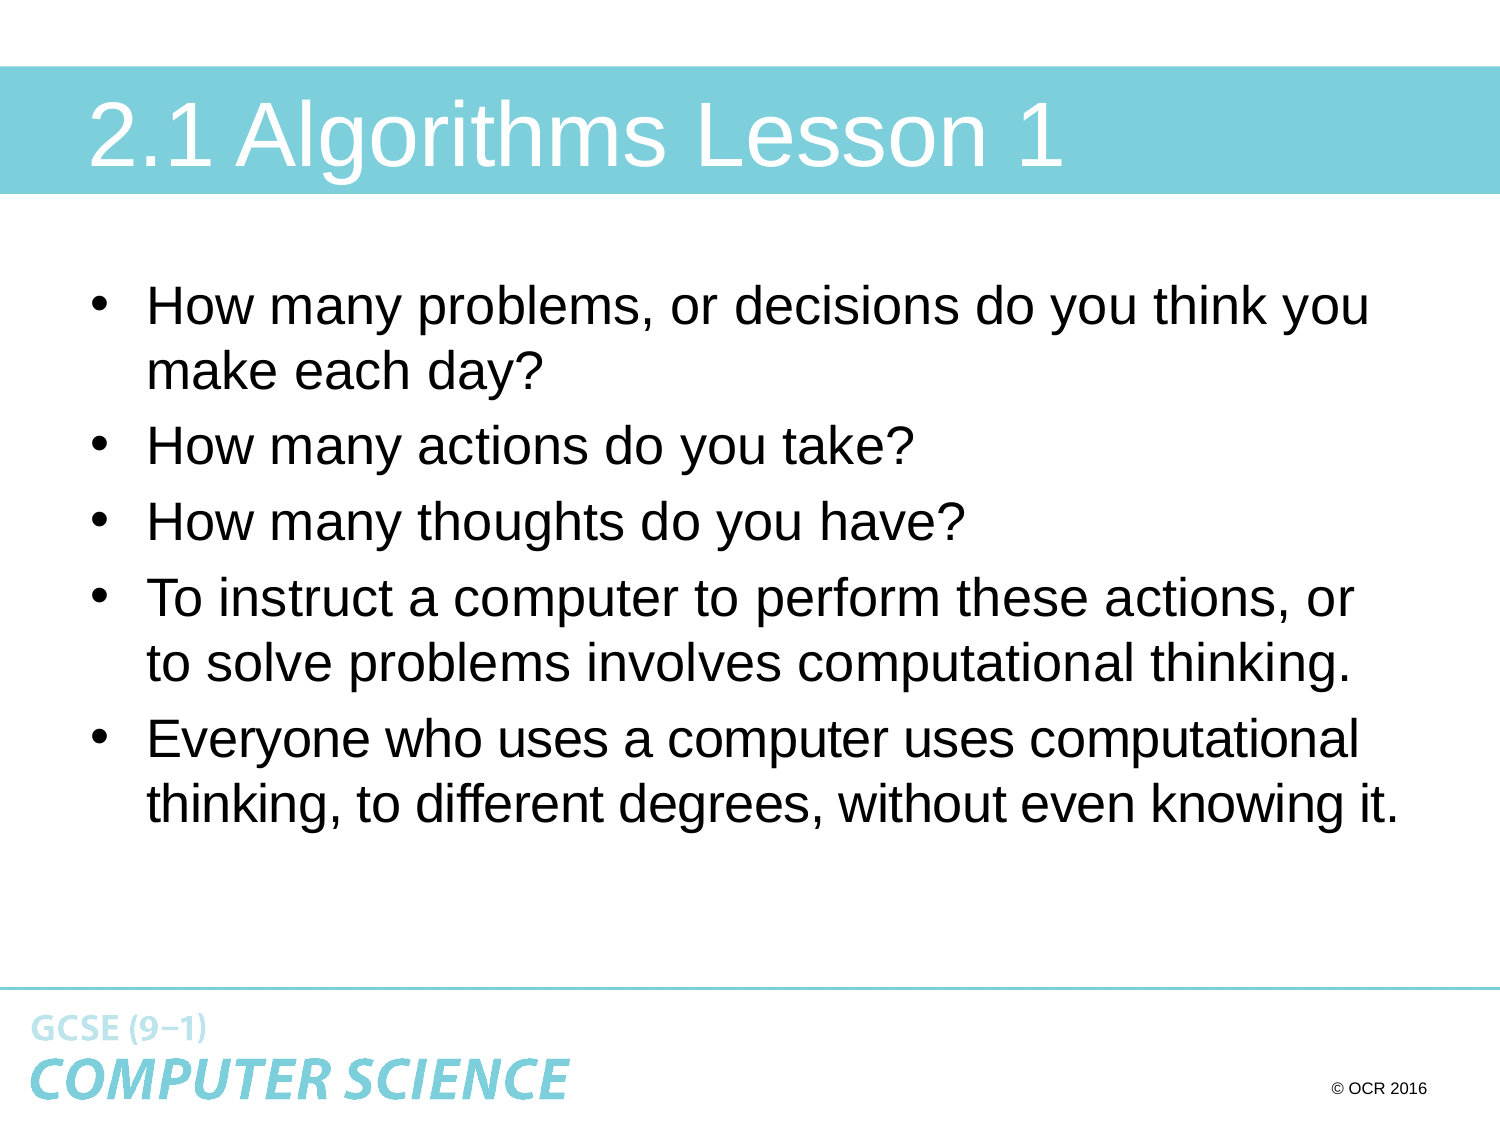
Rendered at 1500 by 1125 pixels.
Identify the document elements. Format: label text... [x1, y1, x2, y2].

picture [0, 987, 1500, 1124]
list How many problems, or decisions do you think you make each day? How many actions do you take? How many thoughts do you have? To instruct a computer to perform these actions, or to solve problems involves computational thinking. Everyone who uses a computer uses computational thinking, to different degrees, without even knowing it. [75, 262, 1425, 965]
title 2.1 Algorithms Lesson 1 [0, 66, 1500, 194]
